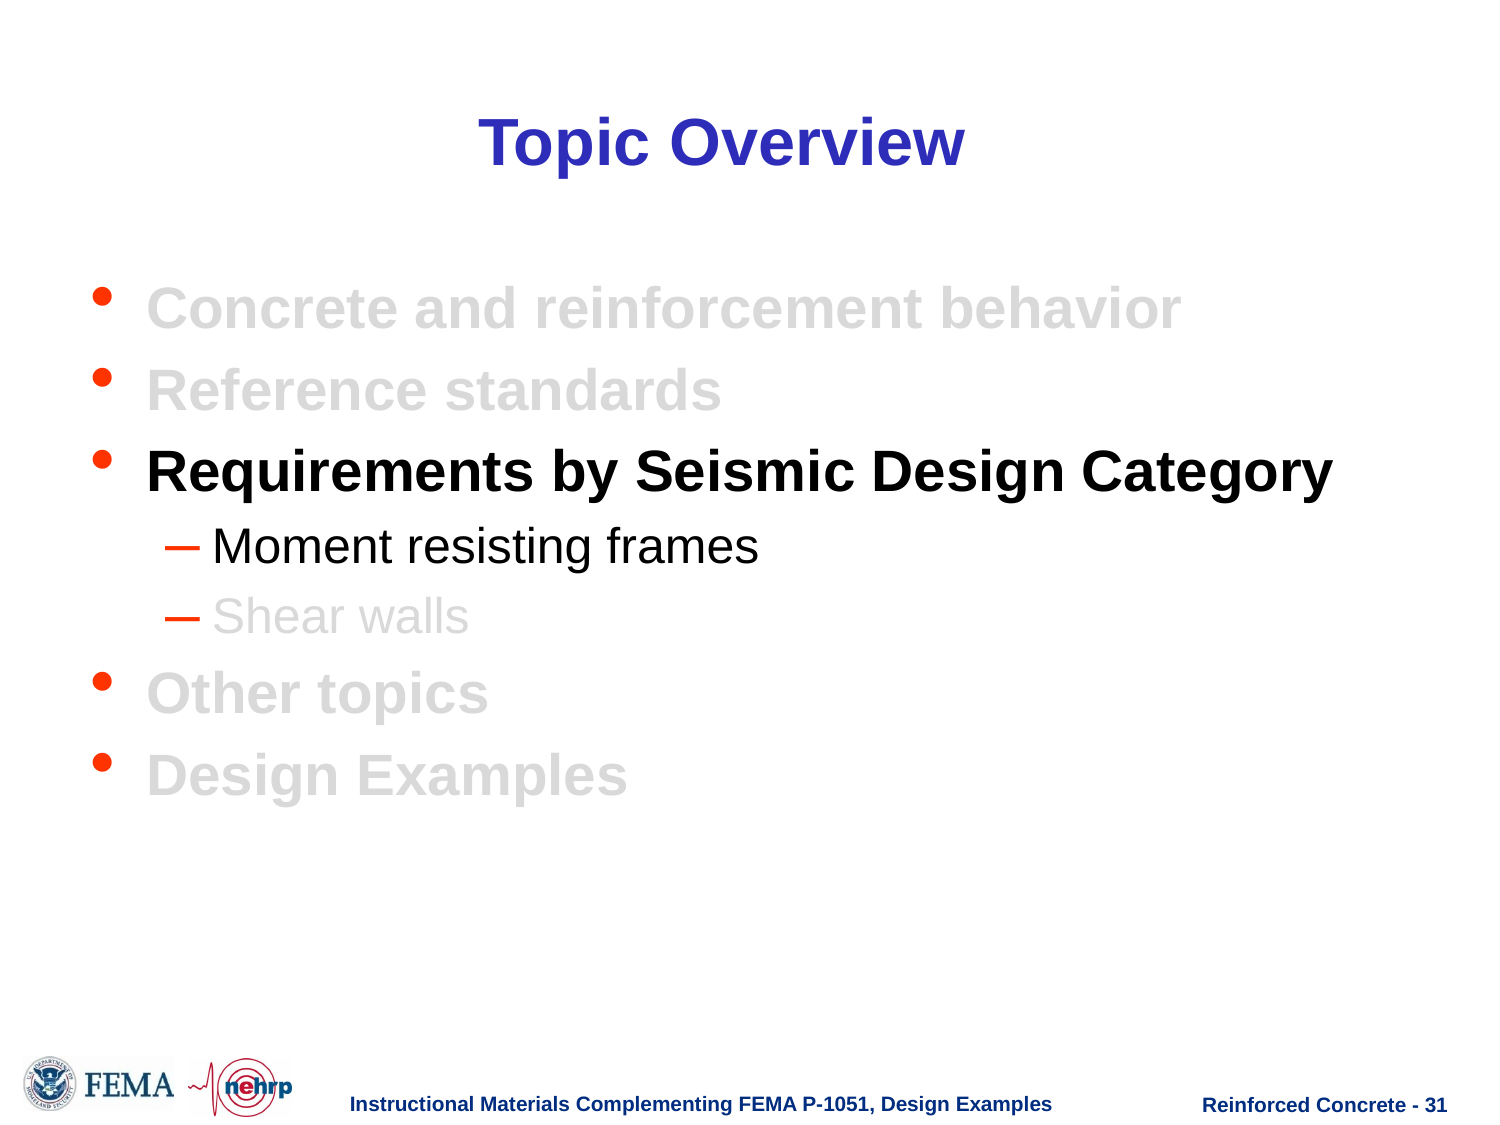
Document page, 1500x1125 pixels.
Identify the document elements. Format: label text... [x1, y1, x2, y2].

picture [23, 1056, 174, 1111]
footer Instructional Materials Complementing FEMA P-1051, Design Examples [334, 1087, 1104, 1124]
title Topic Overview [74, 44, 1426, 233]
list Concrete and reinforcement behavior Reference standards Requirements by Seismic Design Category Moment resisting frames Shear walls Other topics Design Examples [74, 262, 1426, 1006]
picture [188, 1058, 292, 1117]
